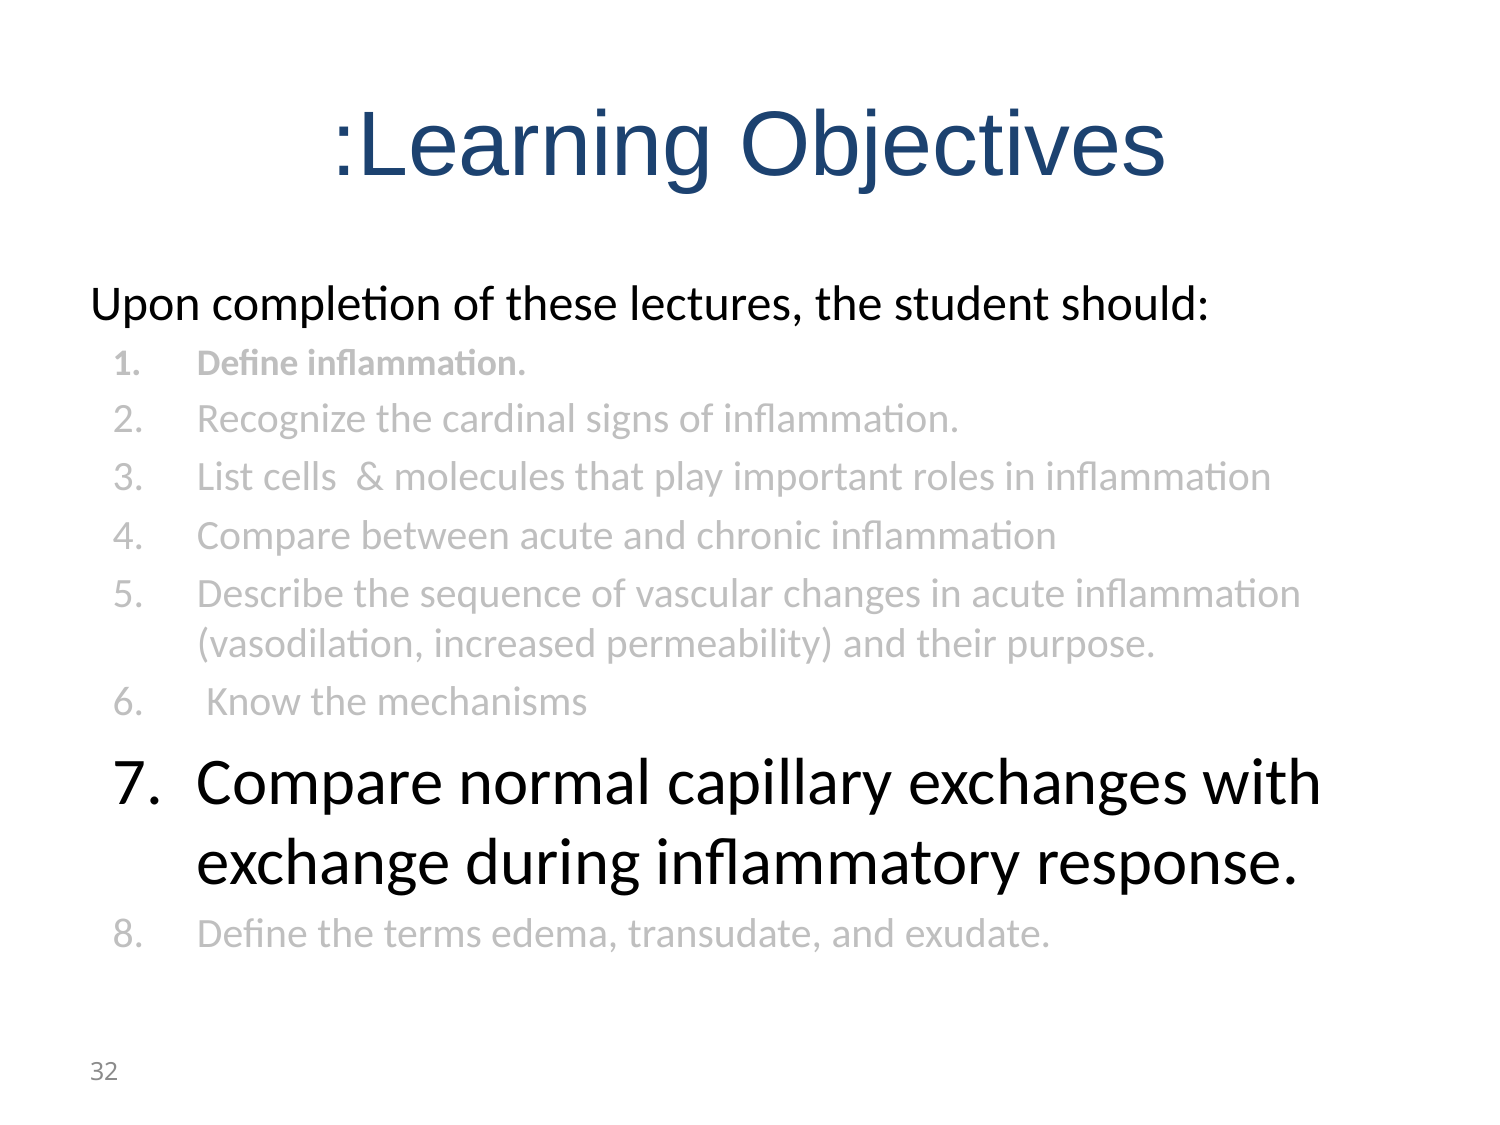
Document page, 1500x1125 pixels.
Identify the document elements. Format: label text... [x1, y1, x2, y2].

slide_number 32 [75, 1042, 425, 1103]
list Upon completion of these lectures, the student should: Define inflammation. Recognize the cardinal signs of inflammation. List cells & molecules that play important roles in inflammation Compare between acute and chronic inflammation Describe the sequence of vascular changes in acute inflammation (vasodilation, increased permeability) and their purpose. Know the mechanisms of increased vascular permeability. Compare normal capillary exchanges with exchange during inflammatory response. Define the terms edema, transudate, and exudate. [75, 262, 1425, 1005]
title Learning Objectives: [75, 45, 1425, 233]
